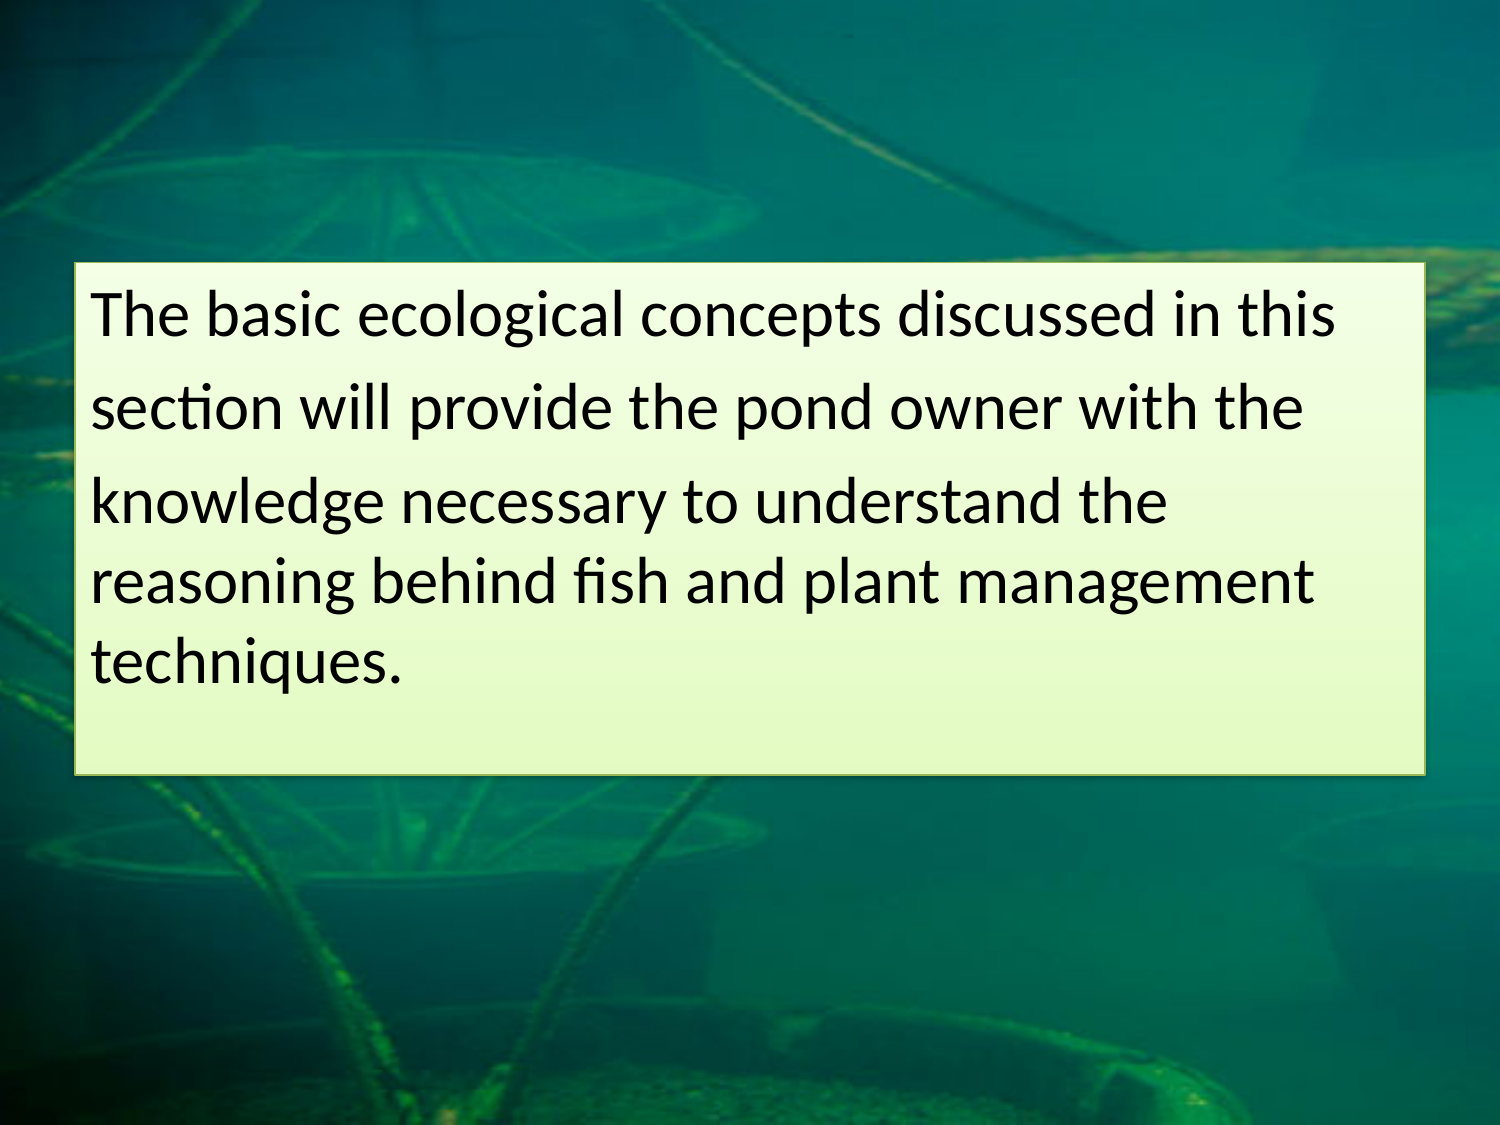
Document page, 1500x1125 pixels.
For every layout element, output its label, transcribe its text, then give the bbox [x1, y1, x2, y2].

list The basic ecological concepts discussed in this section will provide the pond owner with the knowledge necessary to understand the reasoning behind fish and plant management techniques. [74, 262, 1426, 776]
picture [0, 0, 1500, 1125]
